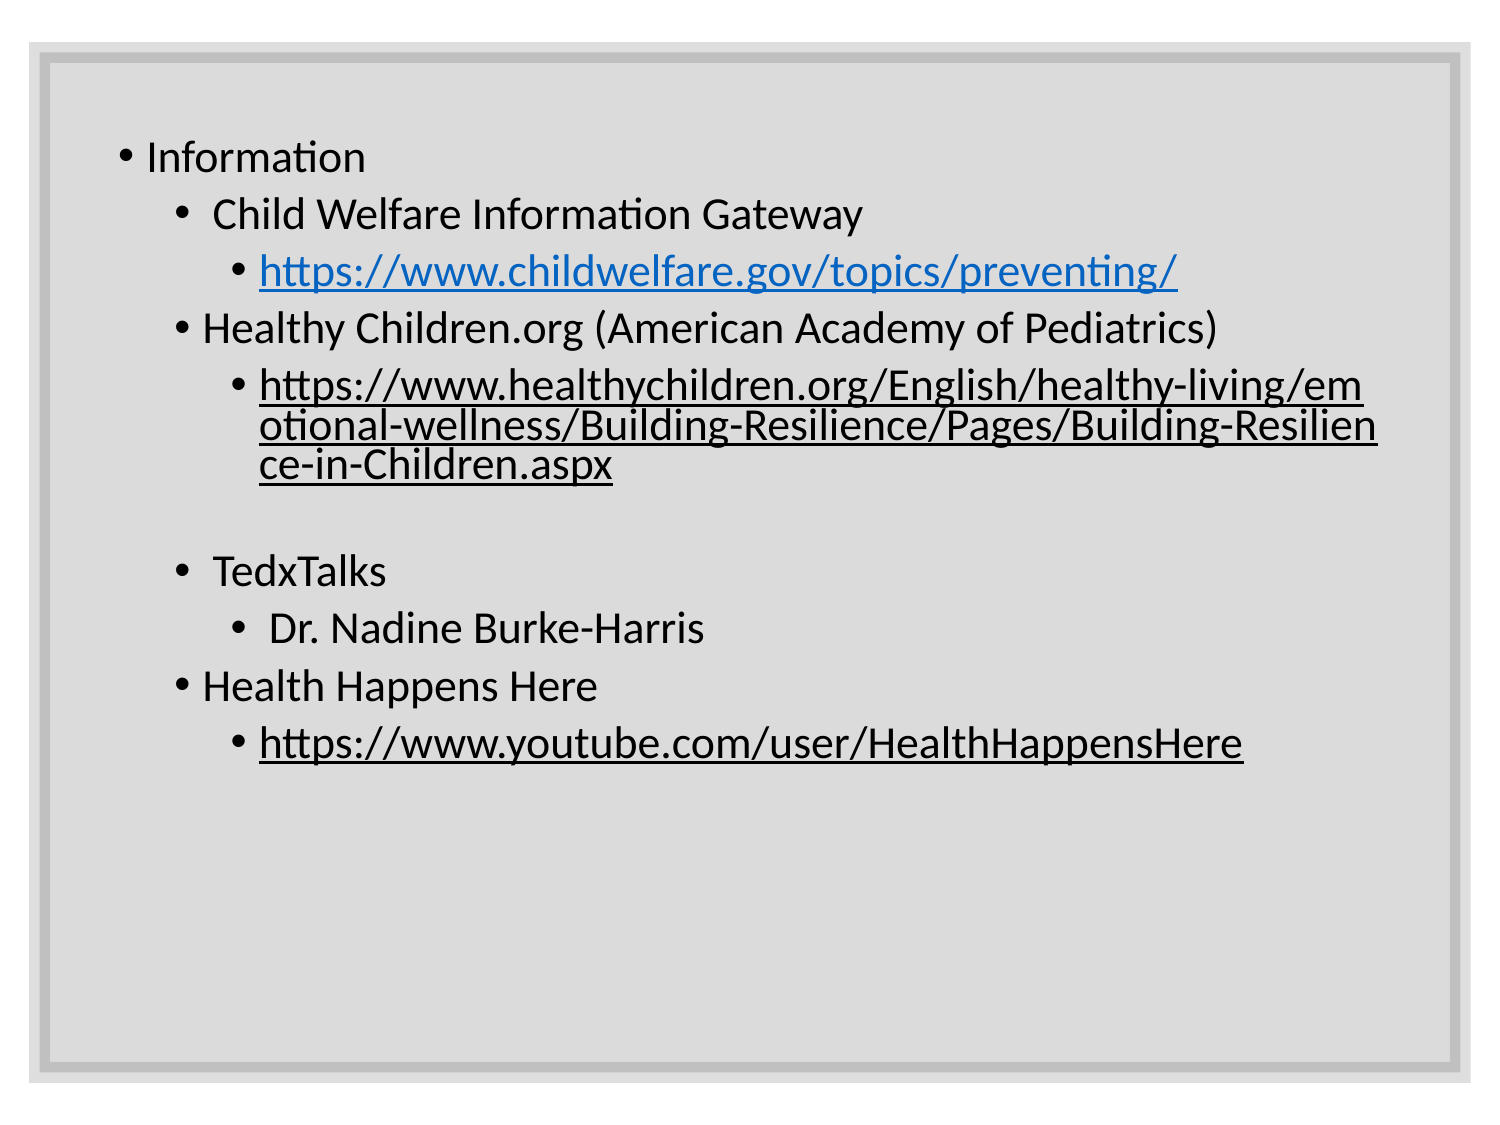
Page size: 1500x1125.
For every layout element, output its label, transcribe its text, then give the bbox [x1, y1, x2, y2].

list Information Child Welfare Information Gateway https://www.childwelfare.gov/topics/preventing/ Healthy Children.org (American Academy of Pediatrics) https://www.healthychildren.org/English/healthy-living/emotional-wellness/Building-Resilience/Pages/Building-Resilience-in-Children.aspx TedxTalks Dr. Nadine Burke-Harris Health Happens Here https://www.youtube.com/user/HealthHappensHere [103, 125, 1397, 973]
text_box [38, 51, 1461, 1073]
